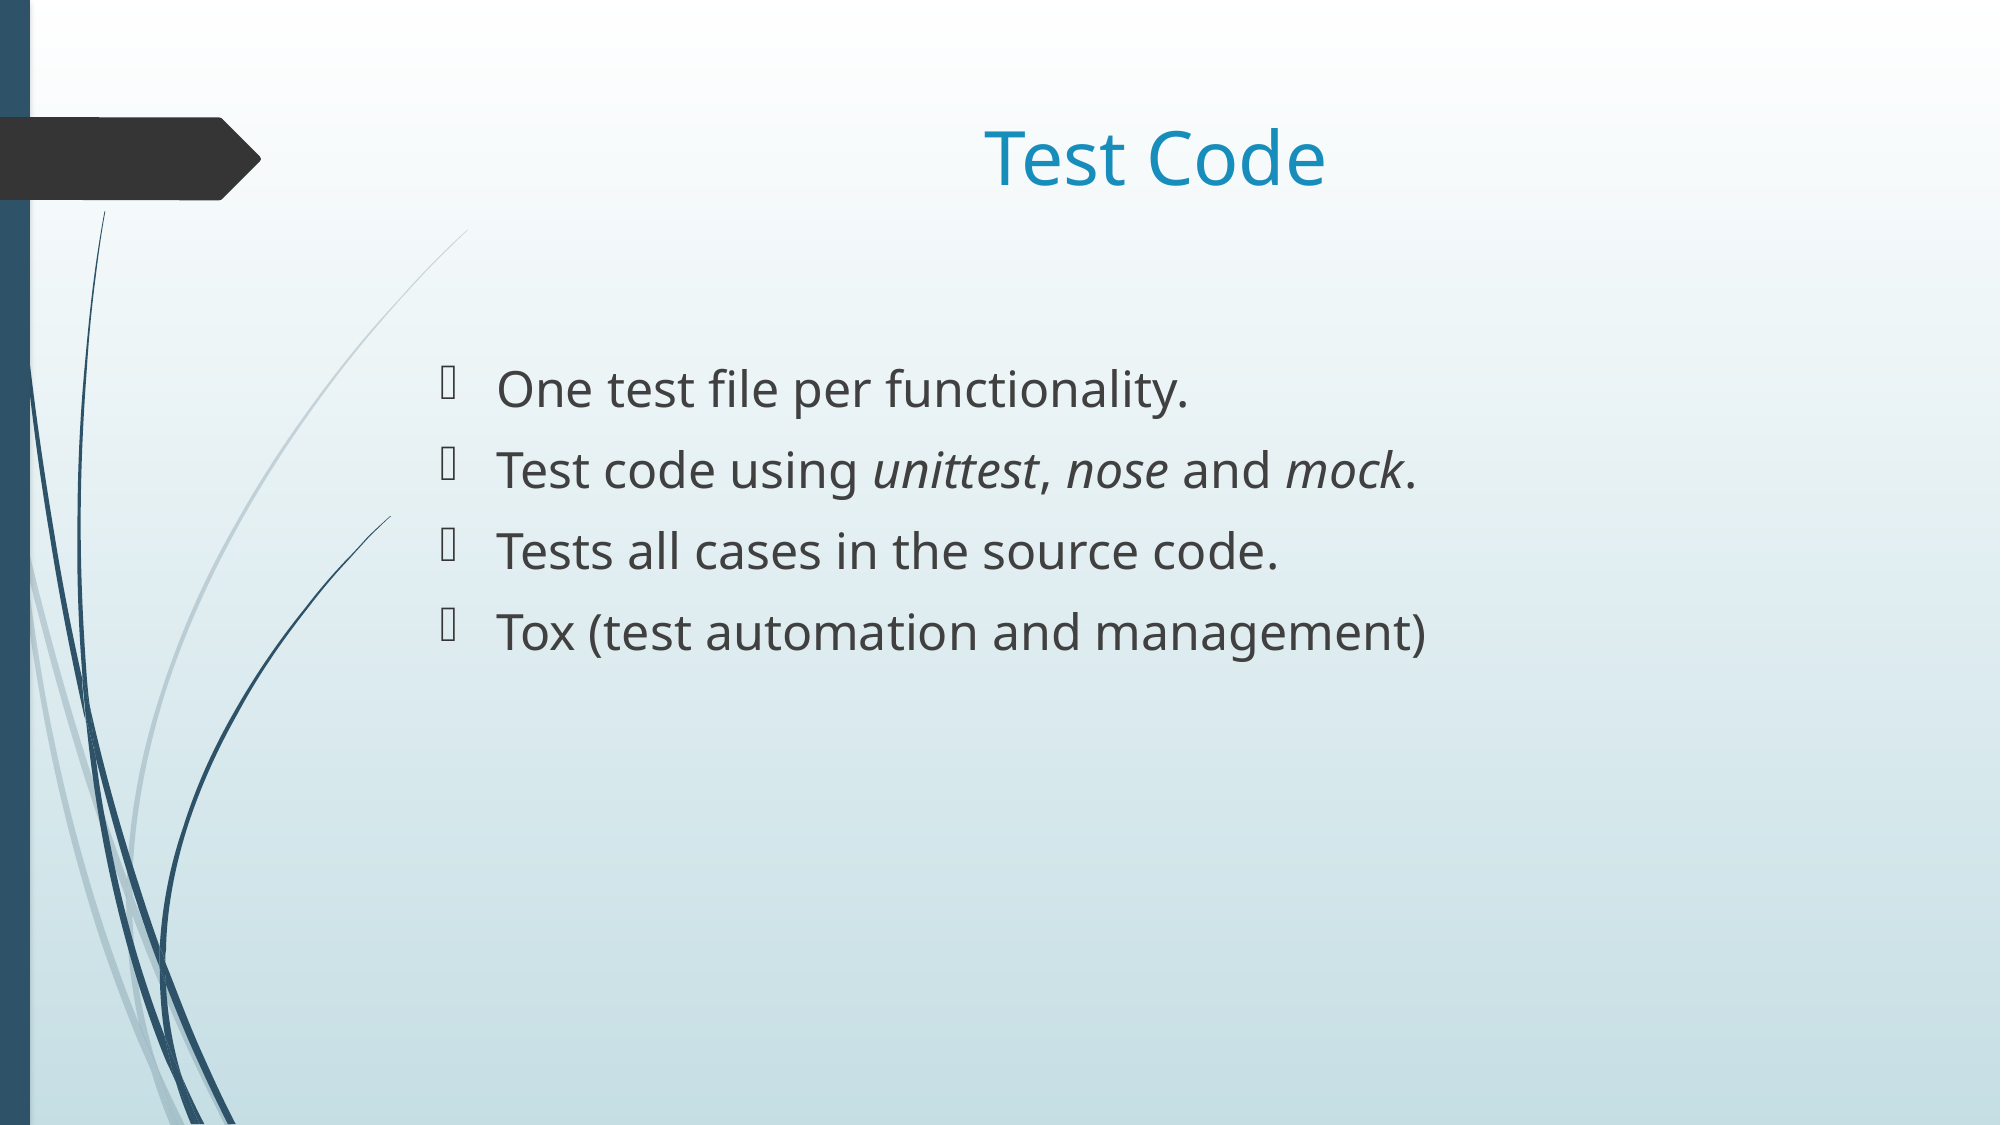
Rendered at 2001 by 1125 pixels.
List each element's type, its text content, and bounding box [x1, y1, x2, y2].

list One test file per functionality. Test code using unittest, nose and mock. Tests all cases in the source code. Tox (test automation and management) [424, 350, 1888, 970]
title Test Code [425, 102, 1888, 313]
